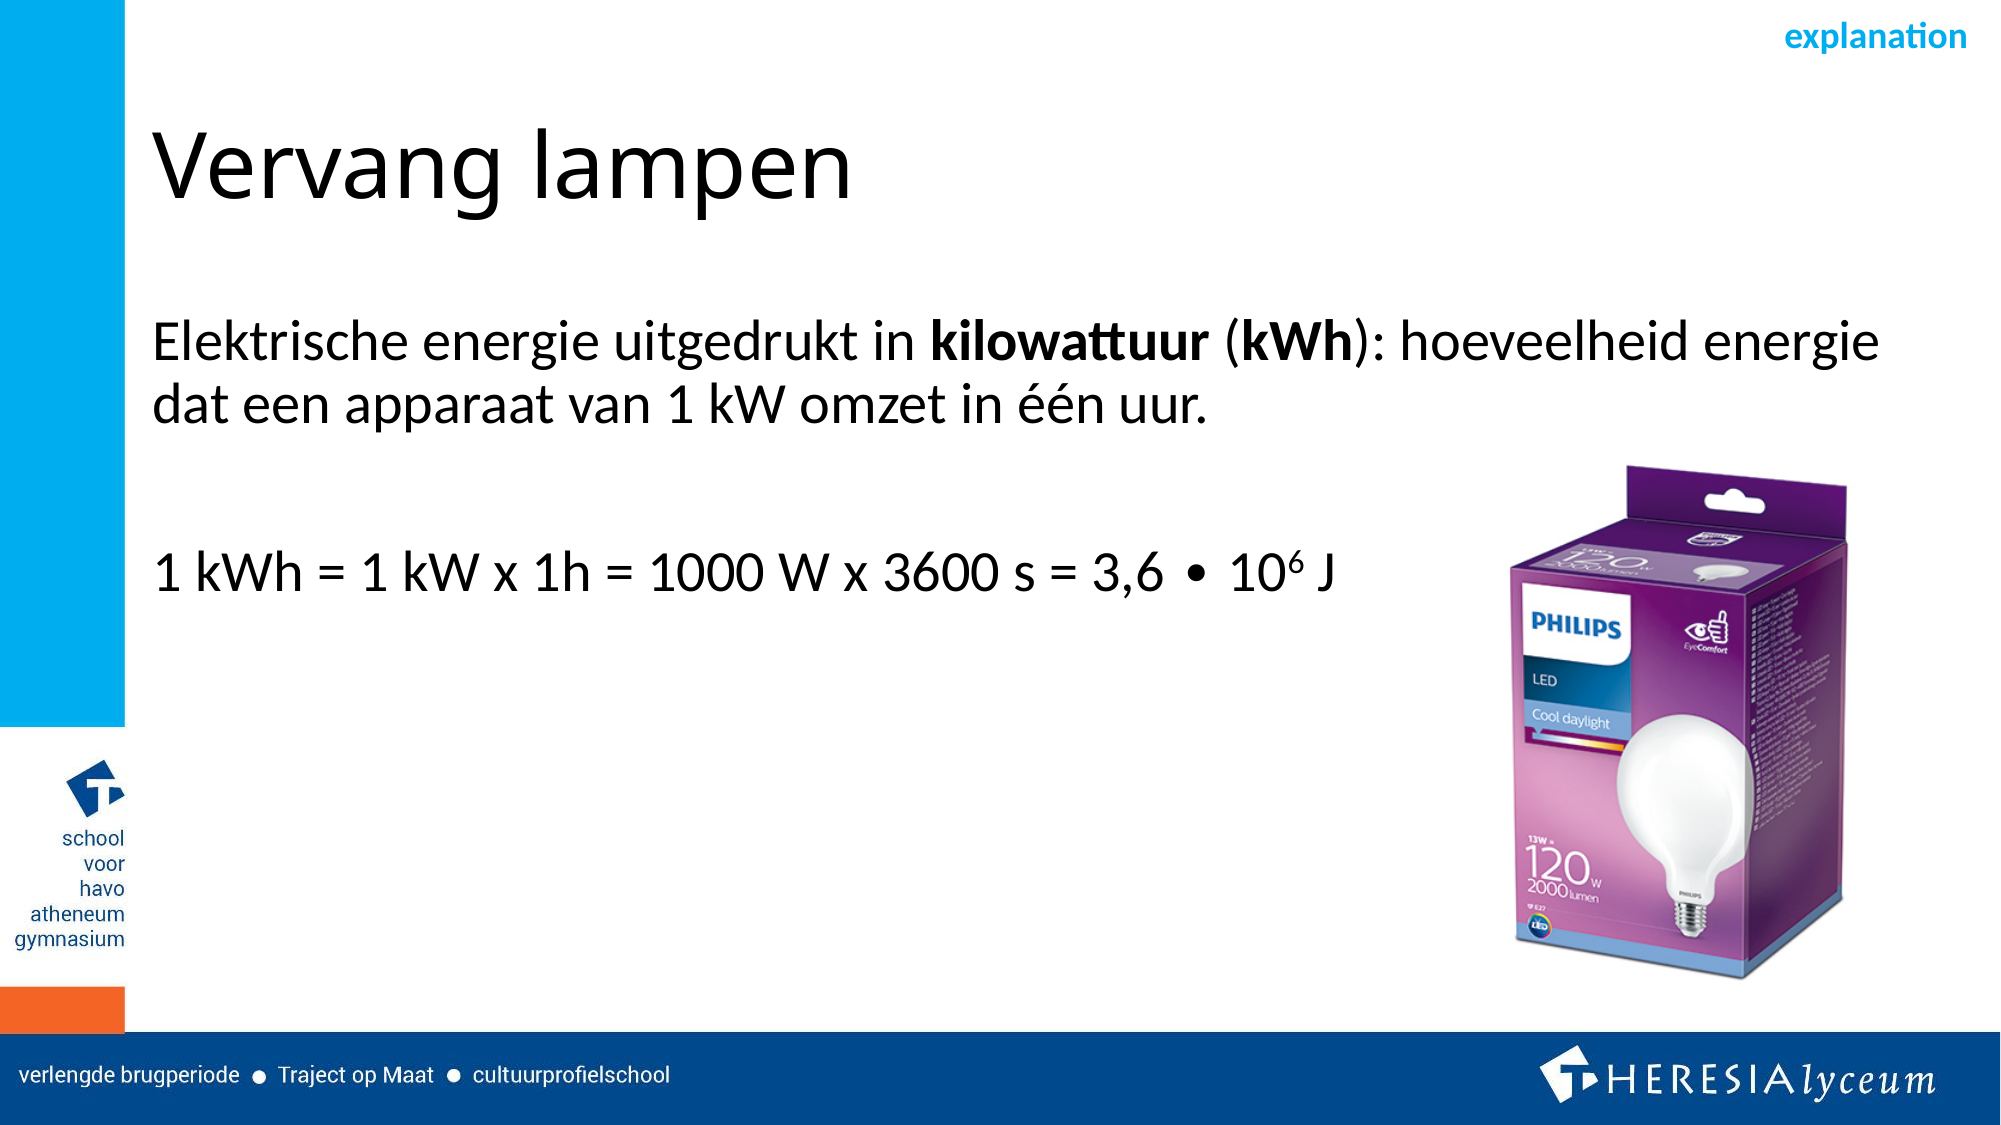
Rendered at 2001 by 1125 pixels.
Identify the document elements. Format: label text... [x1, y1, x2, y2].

picture [0, 0, 2001, 1125]
text_box explanation [1769, 4, 1984, 64]
list Elektrische energie uitgedrukt in kilowattuur (kWh): hoeveelheid energie dat een apparaat van 1 kW omzet in één uur. 1 kWh = 1 kW x 1h = 1000 W x 3600 s = 3,6 ∙ 106 J [137, 302, 1963, 671]
title Vervang lampen [137, 59, 1863, 278]
